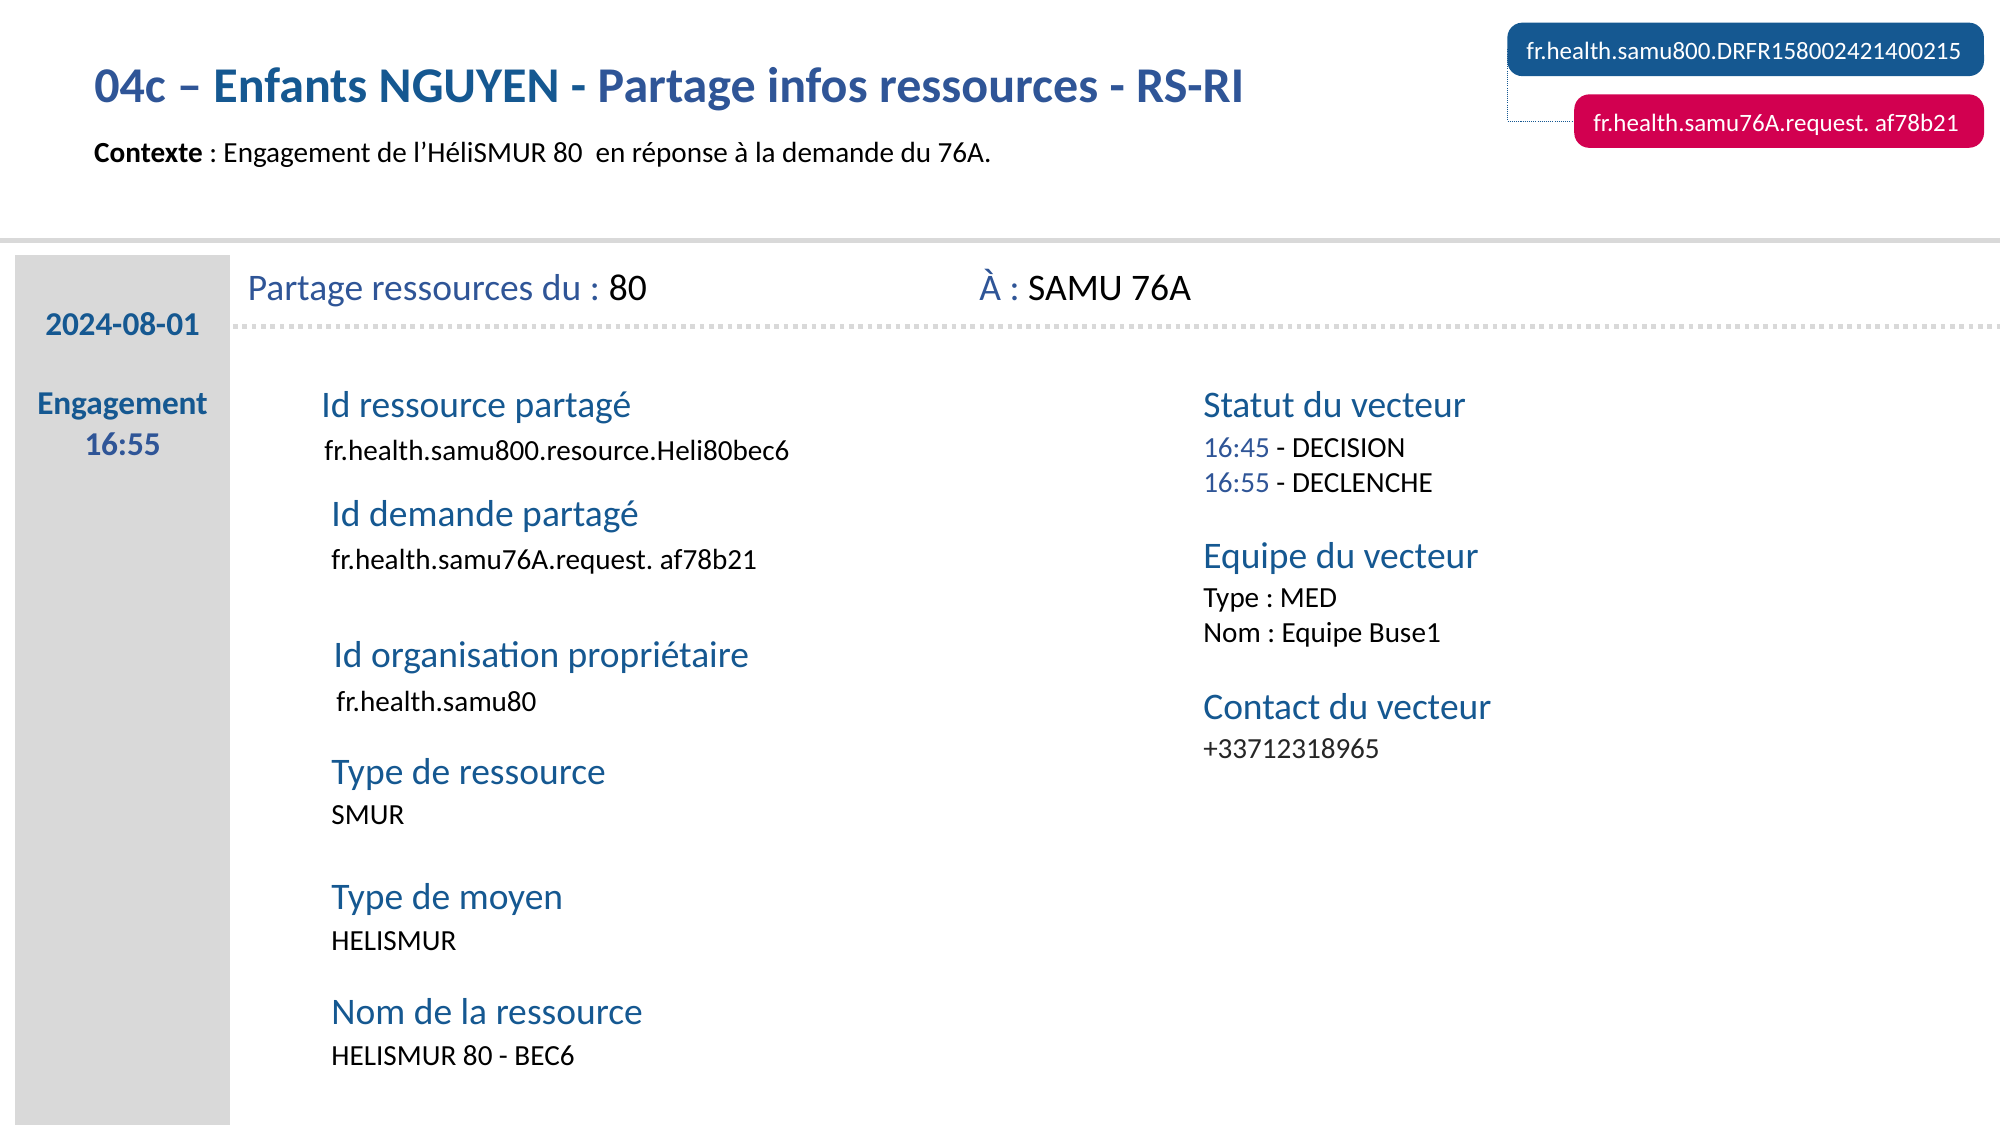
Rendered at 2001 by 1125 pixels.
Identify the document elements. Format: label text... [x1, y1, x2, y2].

text_box fr.health.samu80 [321, 674, 973, 725]
text_box Partage ressources du : 80 [233, 256, 735, 316]
text_box HELISMUR [316, 913, 995, 964]
text_box Statut du vecteur [1188, 372, 1484, 420]
text_box Contexte : Engagement de l’HéliSMUR 80 en réponse à la demande du 76A. [79, 126, 1481, 176]
text_box À : SAMU 76A [834, 256, 1337, 316]
text_box 2024-08-01 Engagement 16:55 [15, 255, 230, 1125]
text_box Equipe du vecteur [1188, 523, 1526, 571]
text_box Id demande partagé [316, 481, 910, 533]
text_box SMUR [316, 787, 995, 838]
text_box HELISMUR 80 - BEC6 [316, 1029, 835, 1079]
text_box fr.health.samu800.resource.Heli80bec6 [309, 424, 961, 474]
text_box fr.health.samu76A.request. af78b21 [316, 533, 968, 583]
text_box 16:45 - DECISION 16:55 - DECLENCHE [1188, 420, 1861, 506]
text_box Type de moyen [316, 864, 630, 913]
text_box Type : MED Nom : Equipe Buse1 [1188, 571, 1861, 656]
text_box 04c – Enfants NGUYEN - Partage infos ressources - RS-RI [79, 45, 1507, 121]
text_box fr.health.samu800.DRFR158002421400215 [1507, 22, 1985, 77]
text_box Nom de la ressource [316, 979, 689, 1029]
text_box Id organisation propriétaire [318, 623, 913, 683]
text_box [1507, 49, 1575, 122]
text_box Type de ressource [316, 739, 659, 787]
text_box +33712318965 [1188, 722, 1861, 772]
text_box Id ressource partagé [306, 372, 900, 433]
text_box Contact du vecteur [1188, 674, 1526, 722]
text_box fr.health.samu76A.request. af78b21 [1574, 94, 1985, 148]
